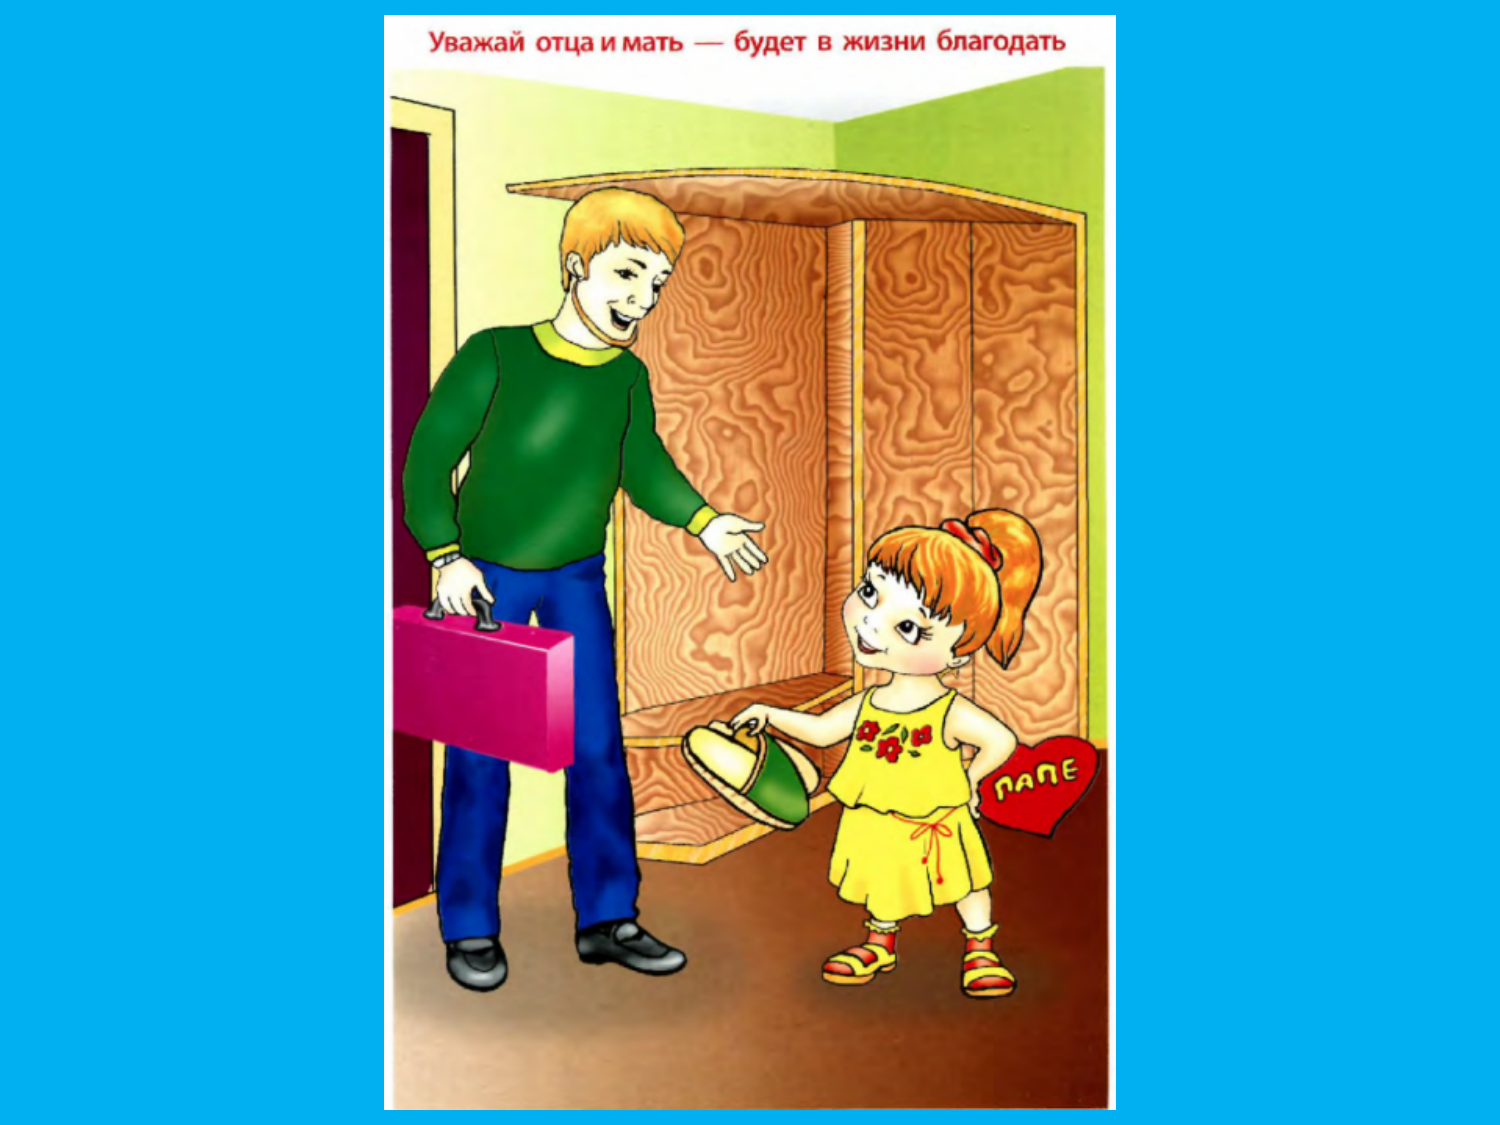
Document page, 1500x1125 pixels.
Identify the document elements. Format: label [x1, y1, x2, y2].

picture [385, 16, 1115, 1109]
